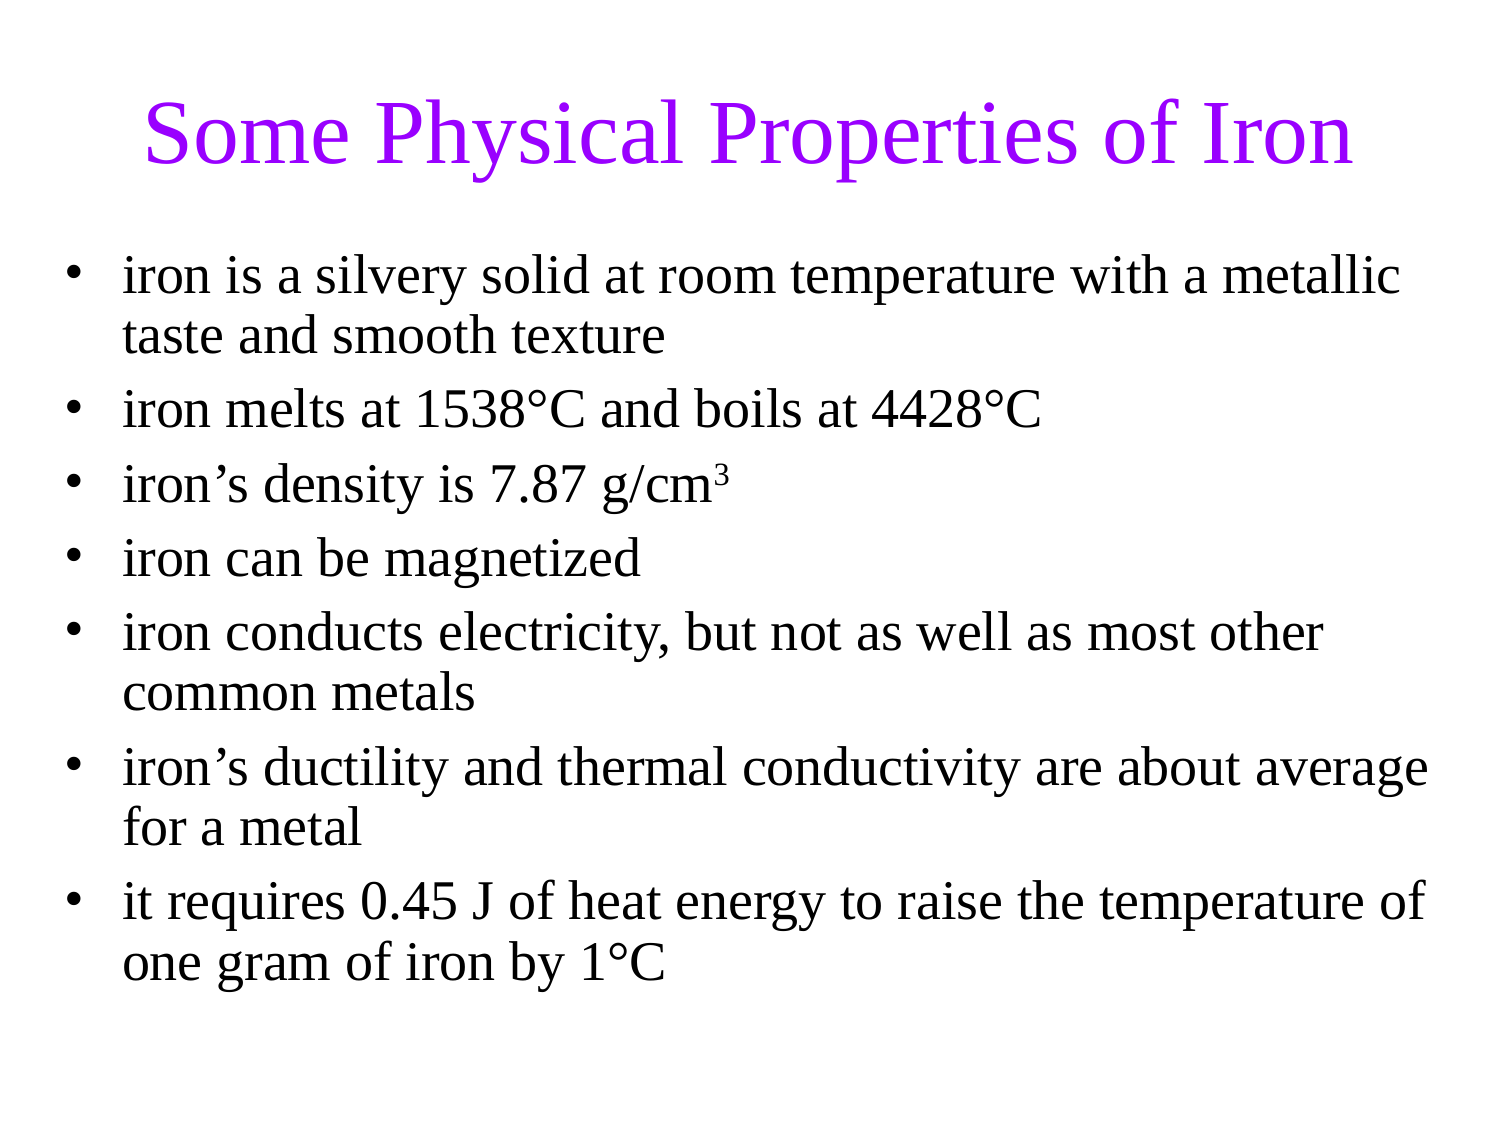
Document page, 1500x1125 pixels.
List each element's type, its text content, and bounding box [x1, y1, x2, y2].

text_box iron is a silvery solid at room temperature with a metallic taste and smooth texture iron melts at 1538°C and boils at 4428°C iron’s density is 7.87 g/cm3 iron can be magnetized iron conducts electricity, but not as well as most other common metals iron’s ductility and thermal conductivity are about average for a metal it requires 0.45 J of heat energy to raise the temperature of one gram of iron by 1°C [49, 237, 1463, 1005]
text_box Some Physical Properties of Iron [112, 32, 1388, 221]
